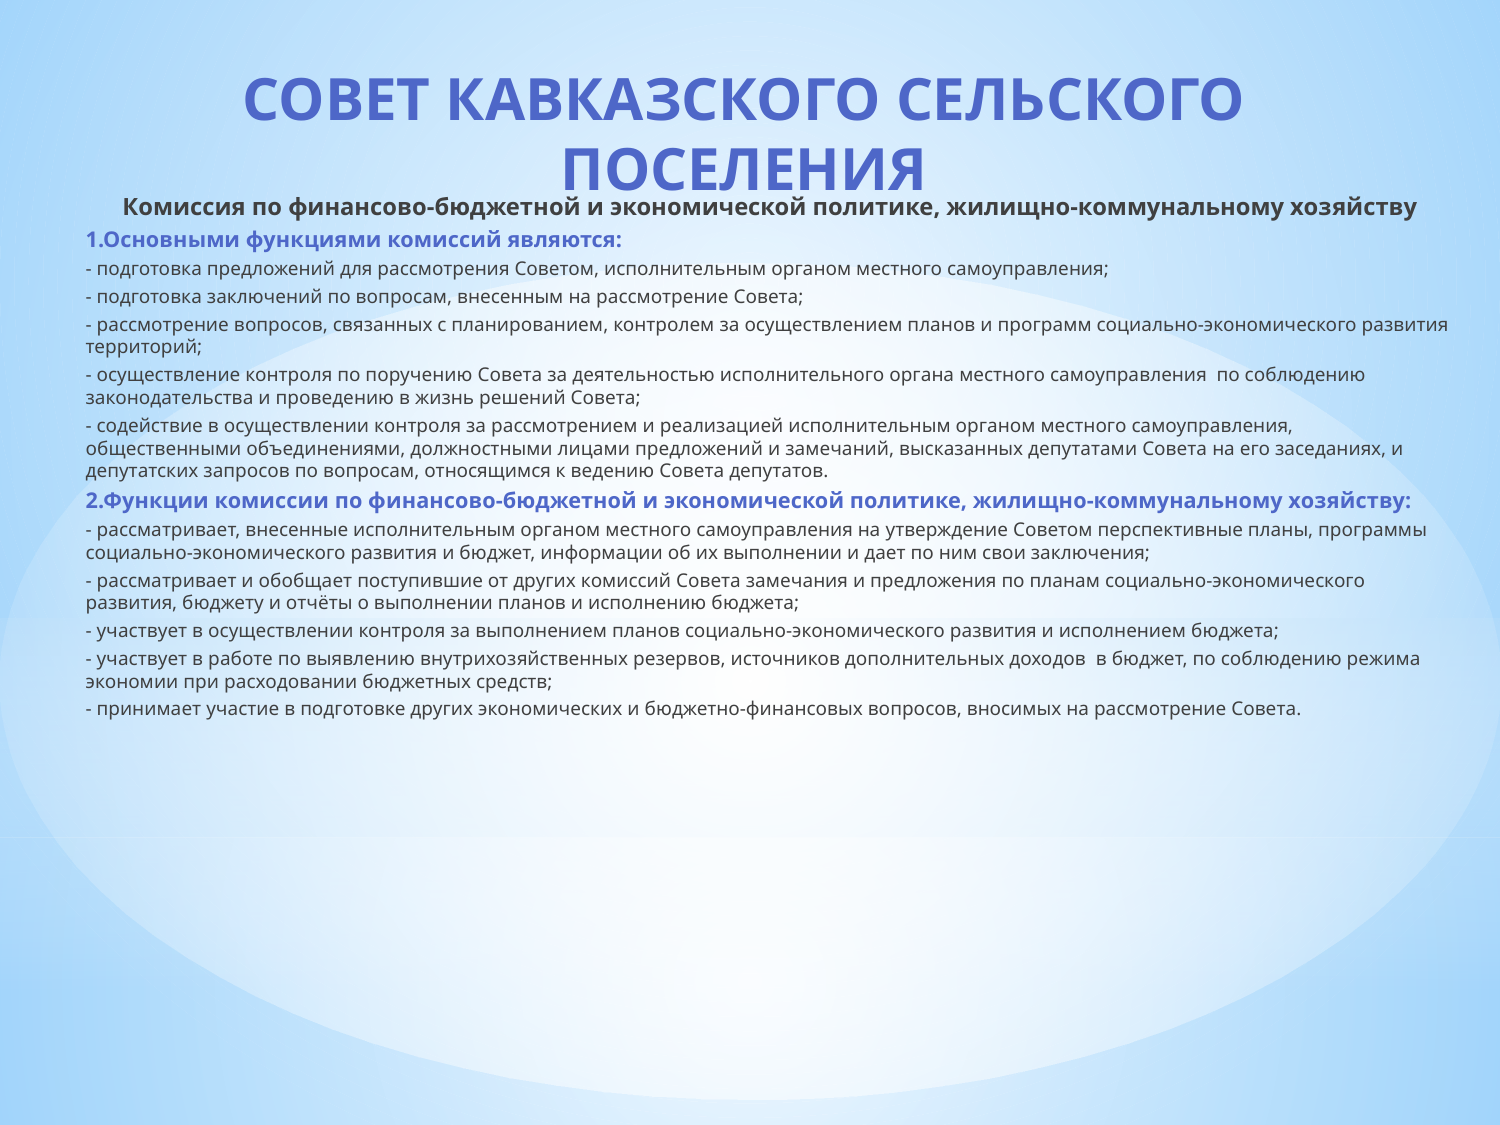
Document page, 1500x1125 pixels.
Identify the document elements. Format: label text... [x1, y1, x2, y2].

list Комиссия по финансово-бюджетной и экономической политике, жилищно-коммунальному хозяйству 1.Основными функциями комиссий являются: - подготовка предложений для рассмотрения Советом, исполнительным органом местного самоуправления; - подготовка заключений по вопросам, внесенным на рассмотрение Совета; - рассмотрение вопросов, связанных с планированием, контролем за осуществлением планов и программ социально-экономического развития территорий; - осуществление контроля по поручению Совета за деятельностью исполнительного органа местного самоуправления по соблюдению законодательства и проведению в жизнь решений Совета; - содействие в осуществлении контроля за рассмотрением и реализацией исполнительным органом местного самоуправления, общественными объединениями, должностными лицами предложений и замечаний, высказанных депутатами Совета на его заседаниях, и депутатских запросов по вопросам, относящимся к ведению Совета депутатов. 2.Функции комиссии по финансово-бюджетной и экономической политике, жилищно-коммунальному хозяйству: - рассматривает, внесенные исполнительным органом местного самоуправления на утверждение Советом перспективные планы, программы социально-экономического развития и бюджет, информации об их выполнении и дает по ним свои заключения; - рассматривает и обобщает поступившие от других комиссий Совета замечания и предложения по планам социально-экономического развития, бюджету и отчёты о выполнении планов и исполнению бюджета; - участвует в осуществлении контроля за выполнением планов социально-экономического развития и исполнением бюджета; - участвует в работе по выявлению внутрихозяйственных резервов, источников дополнительных доходов в бюджет, по соблюдению режима экономии при расходовании бюджетных средств; - принимает участие в подготовке других экономических и бюджетно-финансовых вопросов, вносимых на рассмотрение Совета. [64, 184, 1471, 776]
title СОВЕТ КАВКАЗСКОГО СЕЛЬСКОГО ПОСЕЛЕНИЯ [53, 54, 1436, 173]
